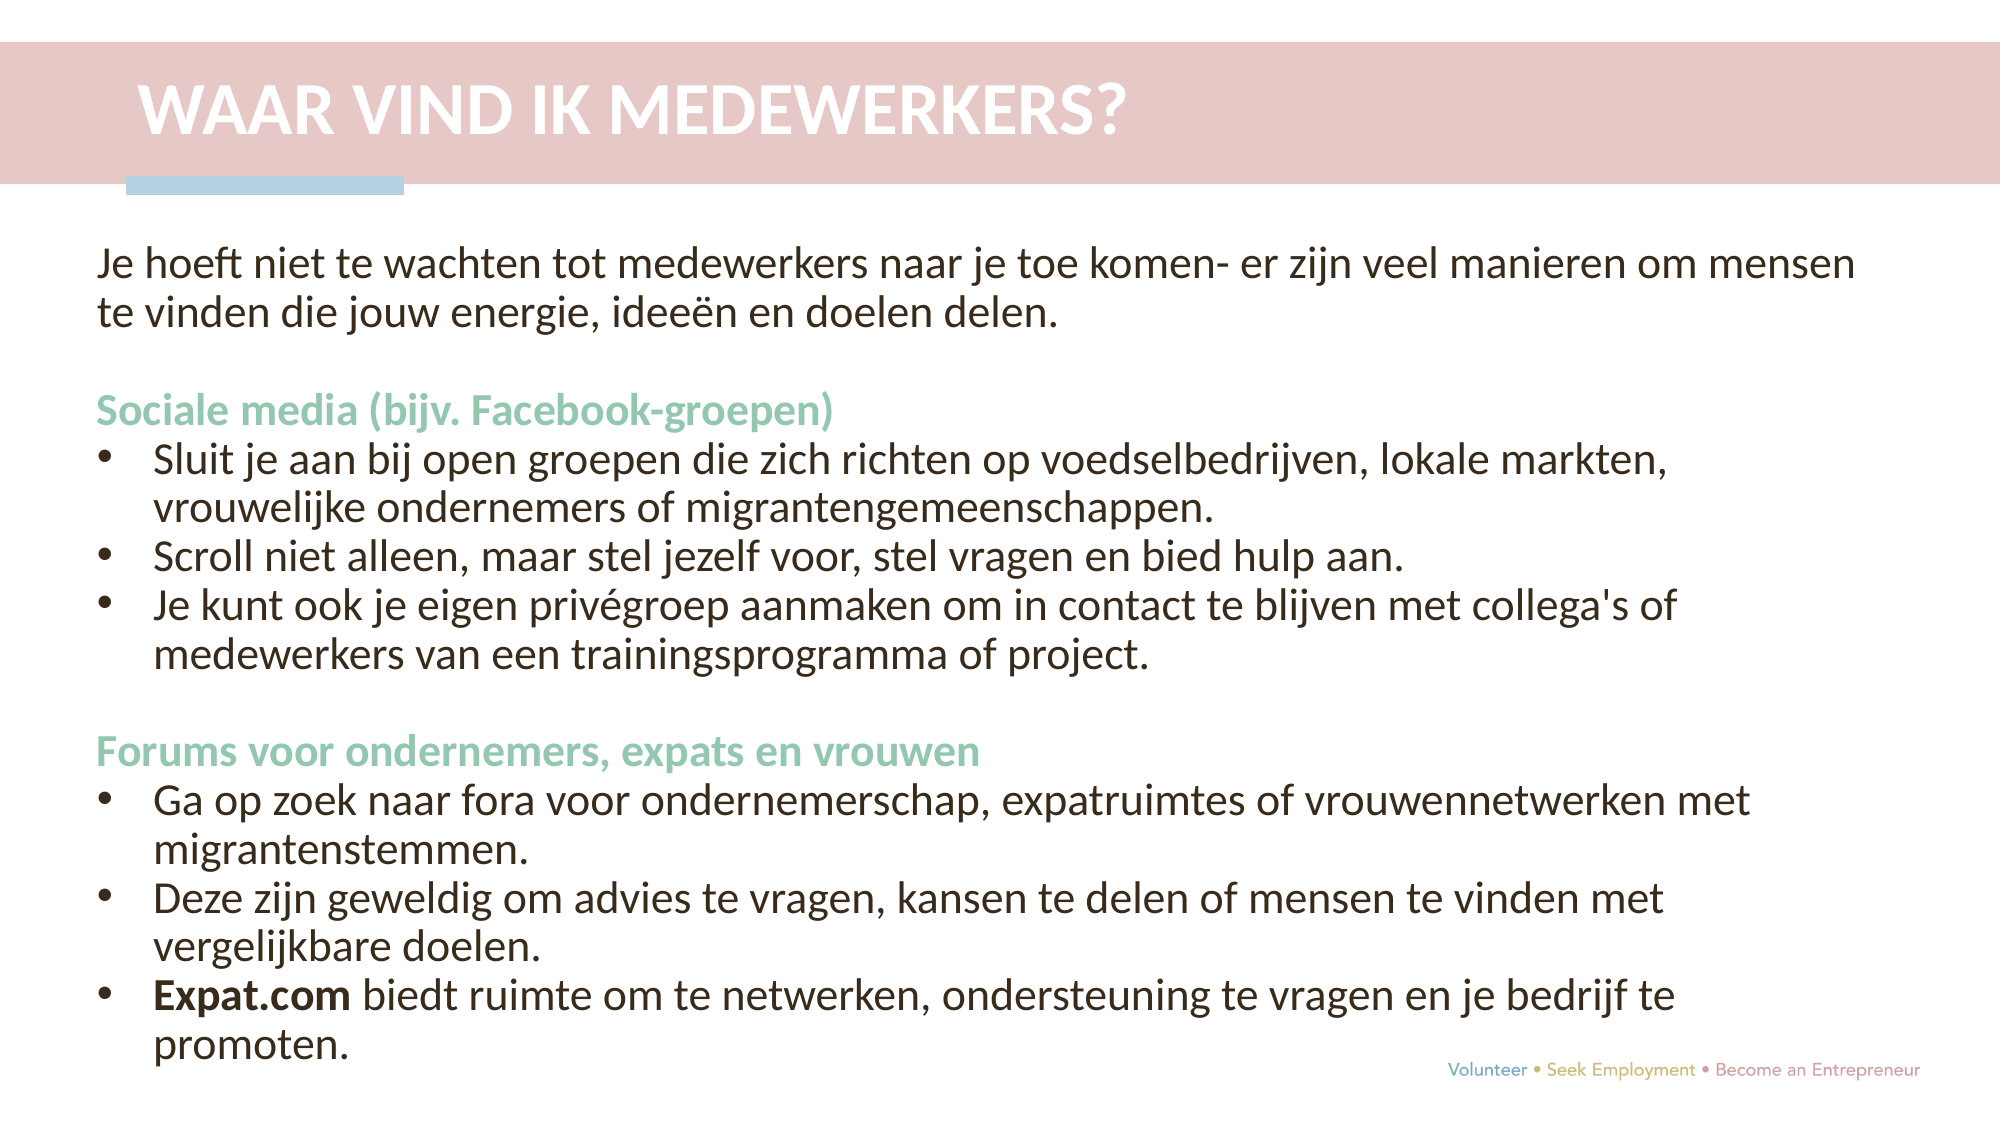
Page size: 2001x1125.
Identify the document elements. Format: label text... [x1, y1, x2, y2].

list Je hoeft niet te wachten tot medewerkers naar je toe komen- er zijn veel manieren om mensen te vinden die jouw energie, ideeën en doelen delen. Sociale media (bijv. Facebook-groepen) Sluit je aan bij open groepen die zich richten op voedselbedrijven, lokale markten, vrouwelijke ondernemers of migrantengemeenschappen. Scroll niet alleen, maar stel jezelf voor, stel vragen en bied hulp aan. Je kunt ook je eigen privégroep aanmaken om in contact te blijven met collega's of medewerkers van een trainingsprogramma of project. Forums voor ondernemers, expats en vrouwen Ga op zoek naar fora voor ondernemerschap, expatruimtes of vrouwennetwerken met migrantenstemmen. Deze zijn geweldig om advies te vragen, kansen te delen of mensen te vinden met vergelijkbare doelen. Expat.com biedt ruimte om te netwerken, ondersteuning te vragen en je bedrijf te promoten. [82, 232, 1890, 999]
list WAAR VIND IK MEDEWERKERS? [123, 51, 1913, 170]
picture [1418, 1046, 1971, 1103]
